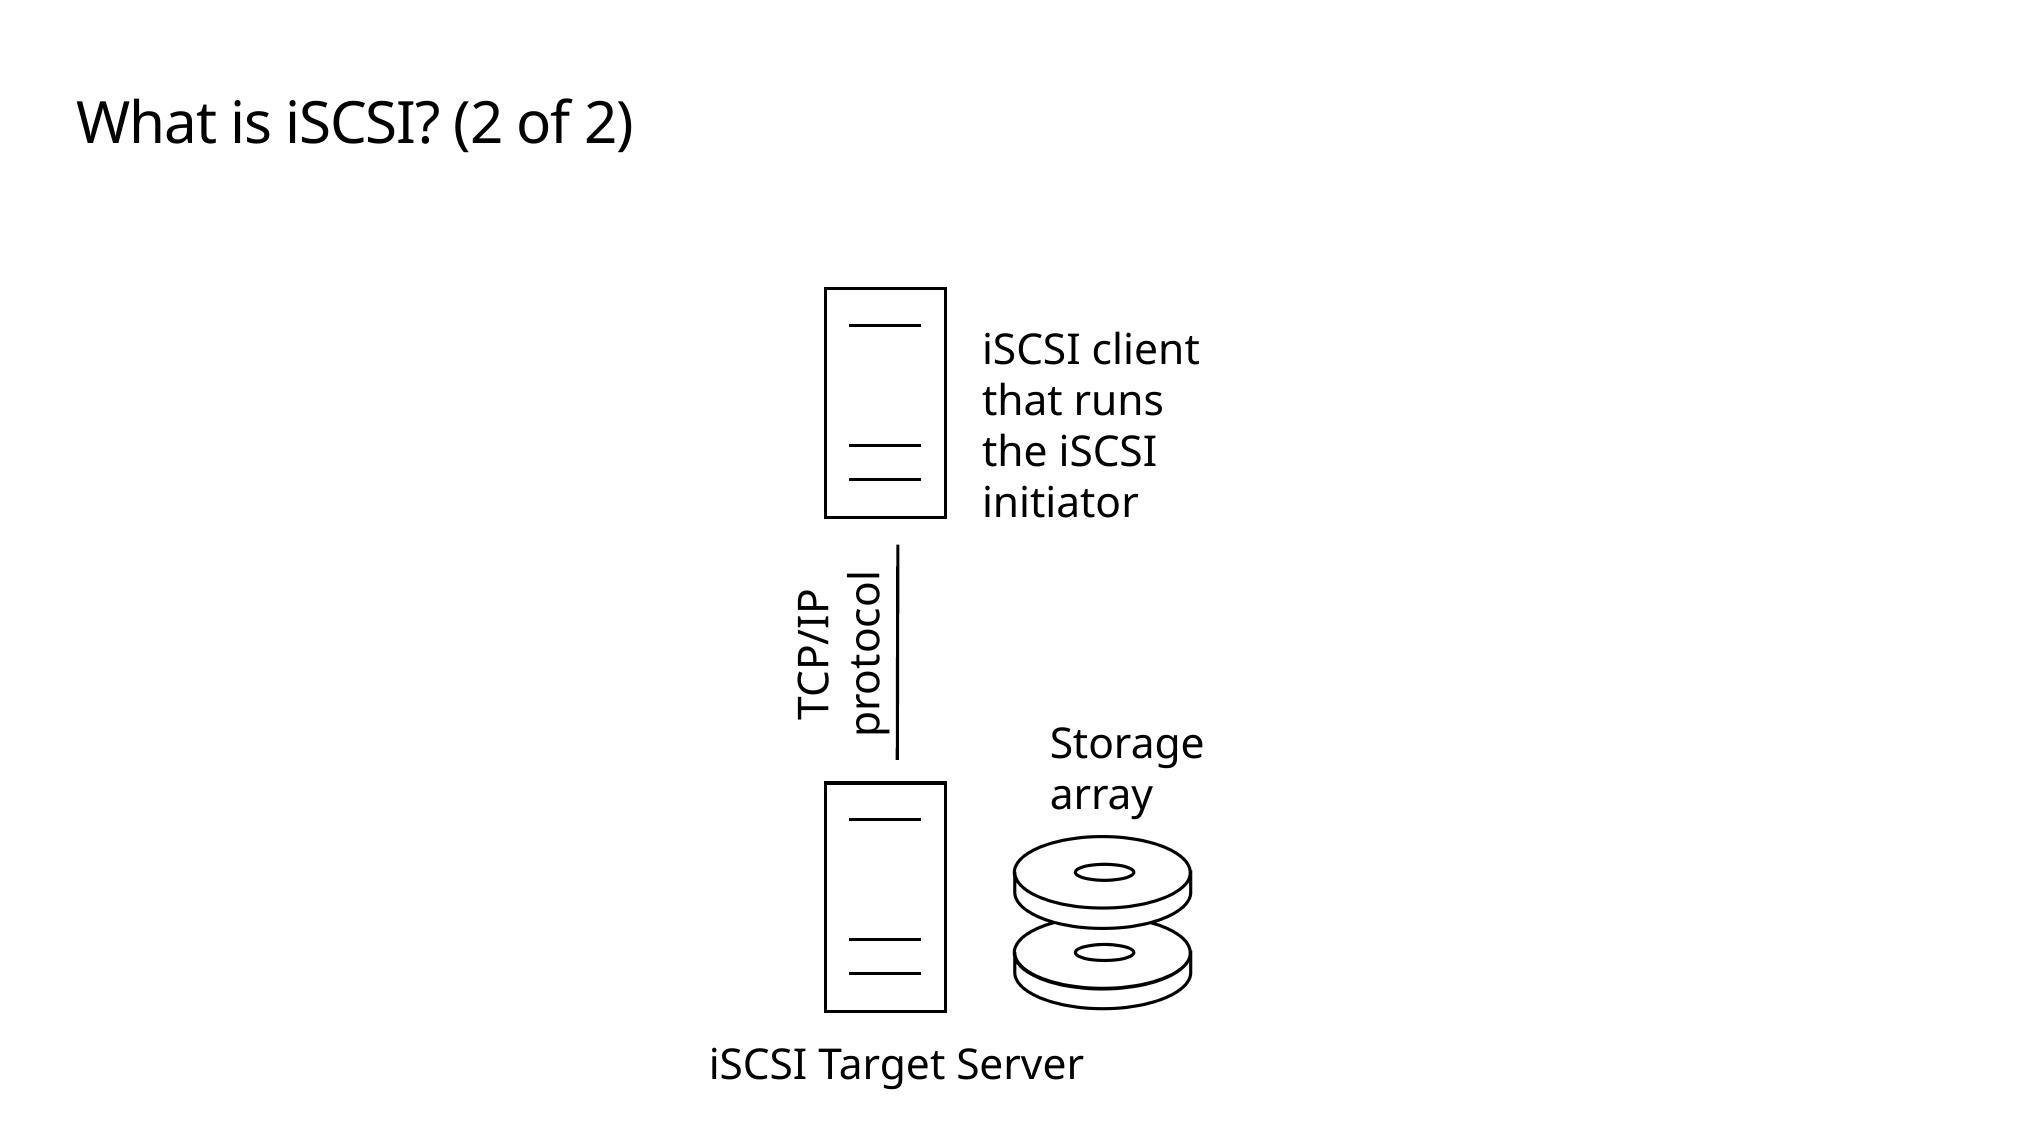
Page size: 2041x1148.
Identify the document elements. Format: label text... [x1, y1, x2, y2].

title What is iSCSI? (2 of 2) [76, 93, 1968, 161]
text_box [642, 288, 1272, 1098]
